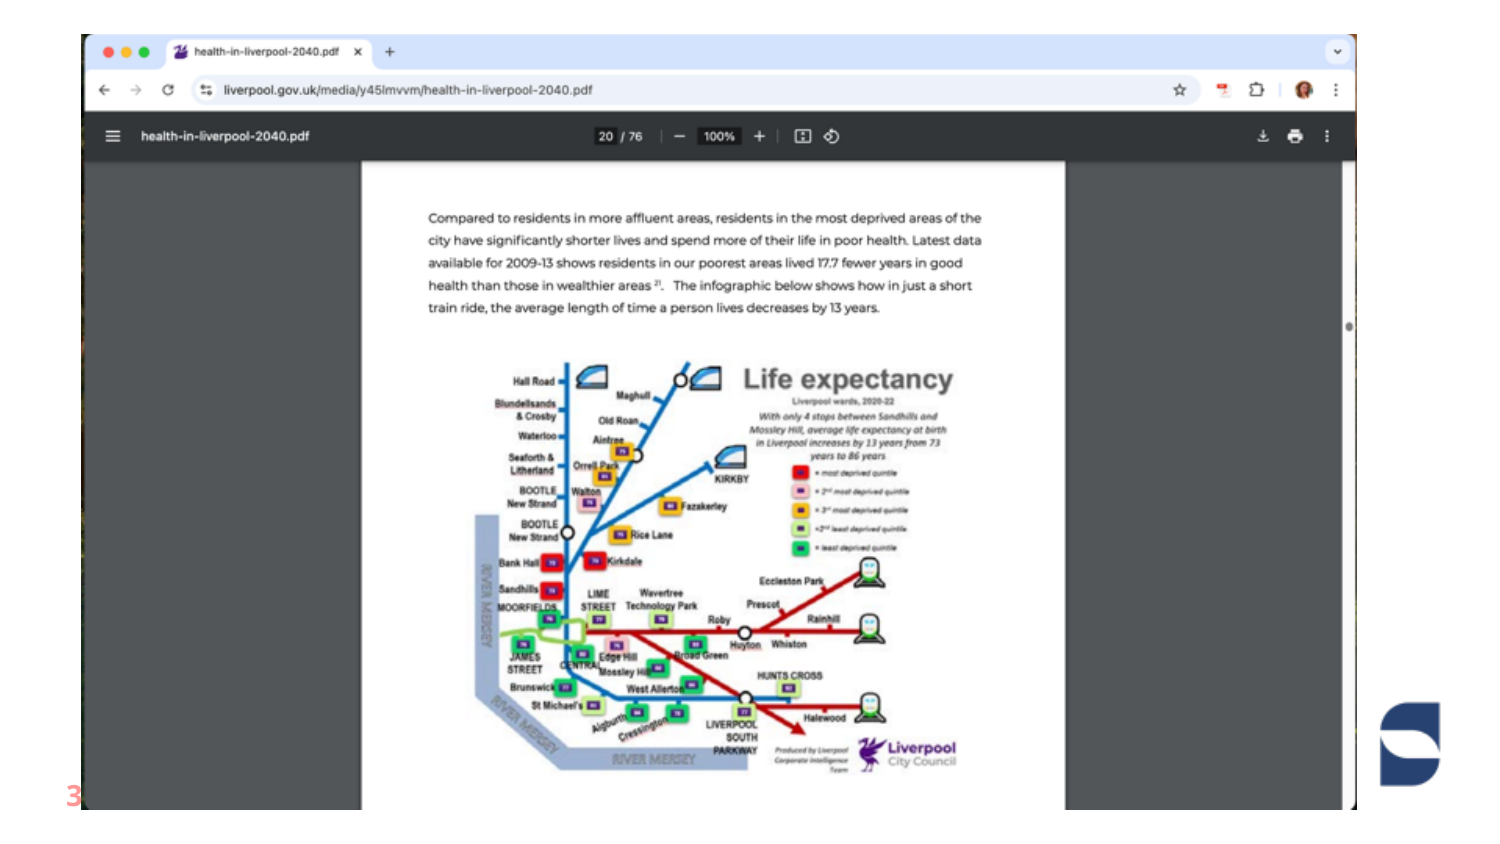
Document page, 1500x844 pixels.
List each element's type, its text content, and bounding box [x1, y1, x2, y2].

slide_number 37 [51, 764, 142, 830]
picture [81, 33, 1357, 810]
picture [1363, 685, 1458, 804]
